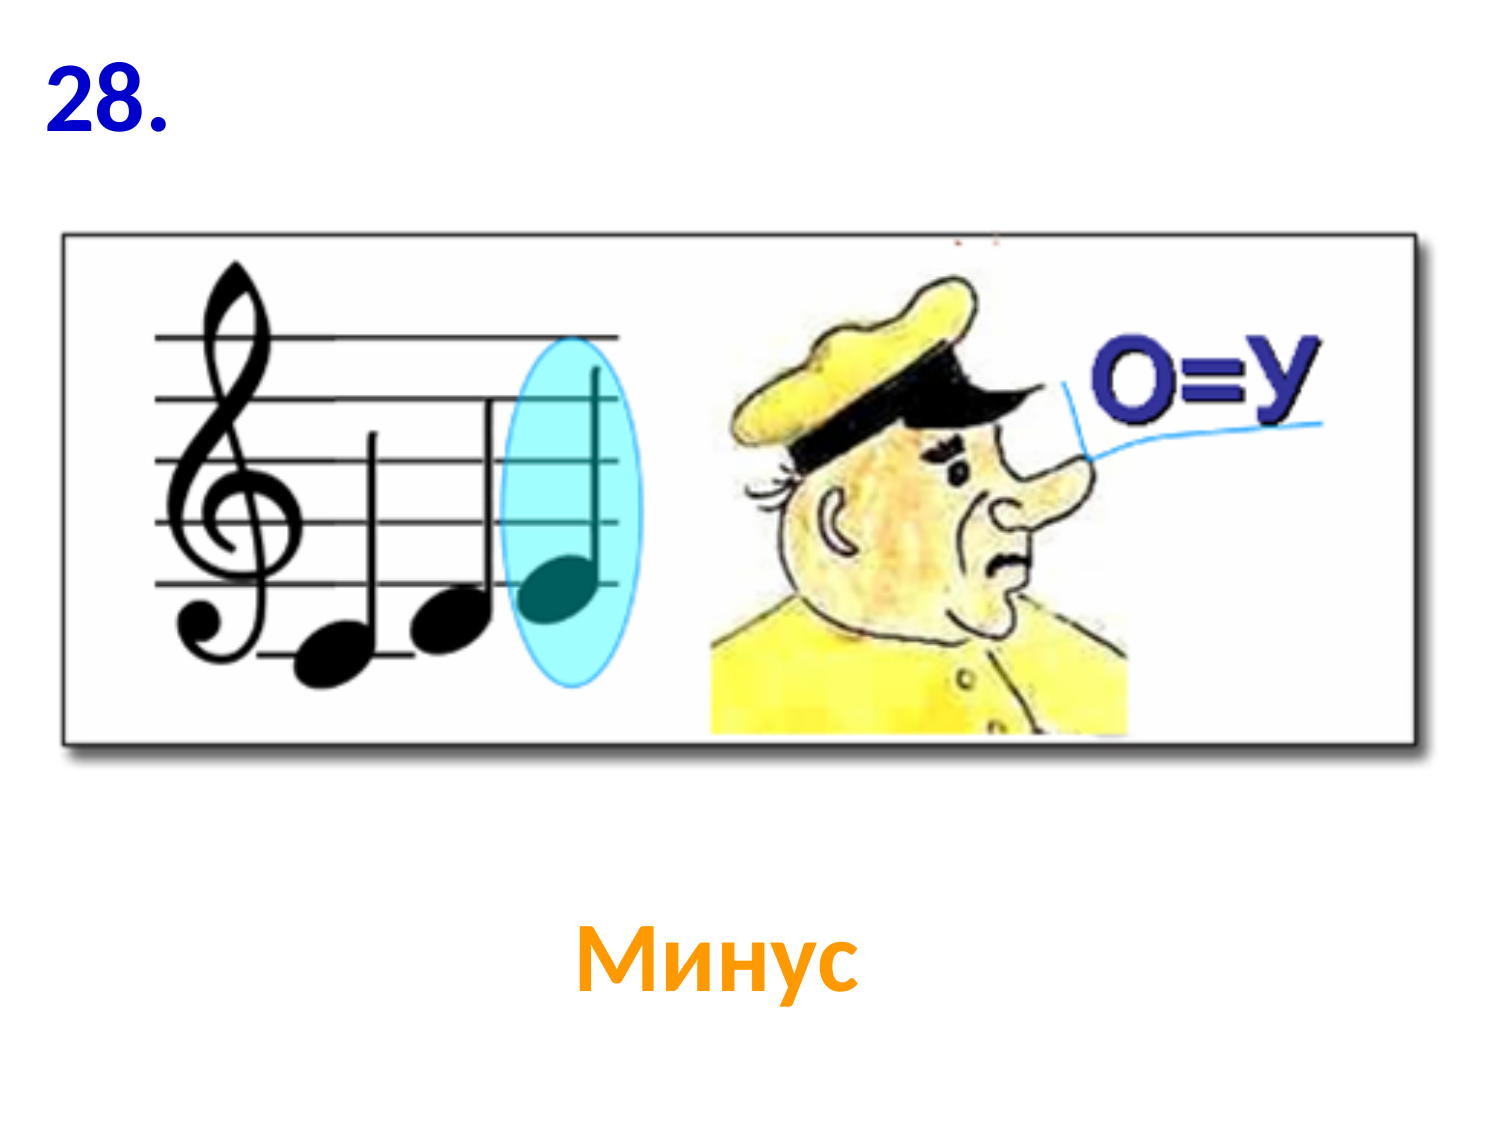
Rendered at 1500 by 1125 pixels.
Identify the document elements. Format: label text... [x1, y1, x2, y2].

title Минус [41, 857, 1392, 1046]
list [40, 223, 1464, 779]
text_box 28. [29, 24, 242, 160]
